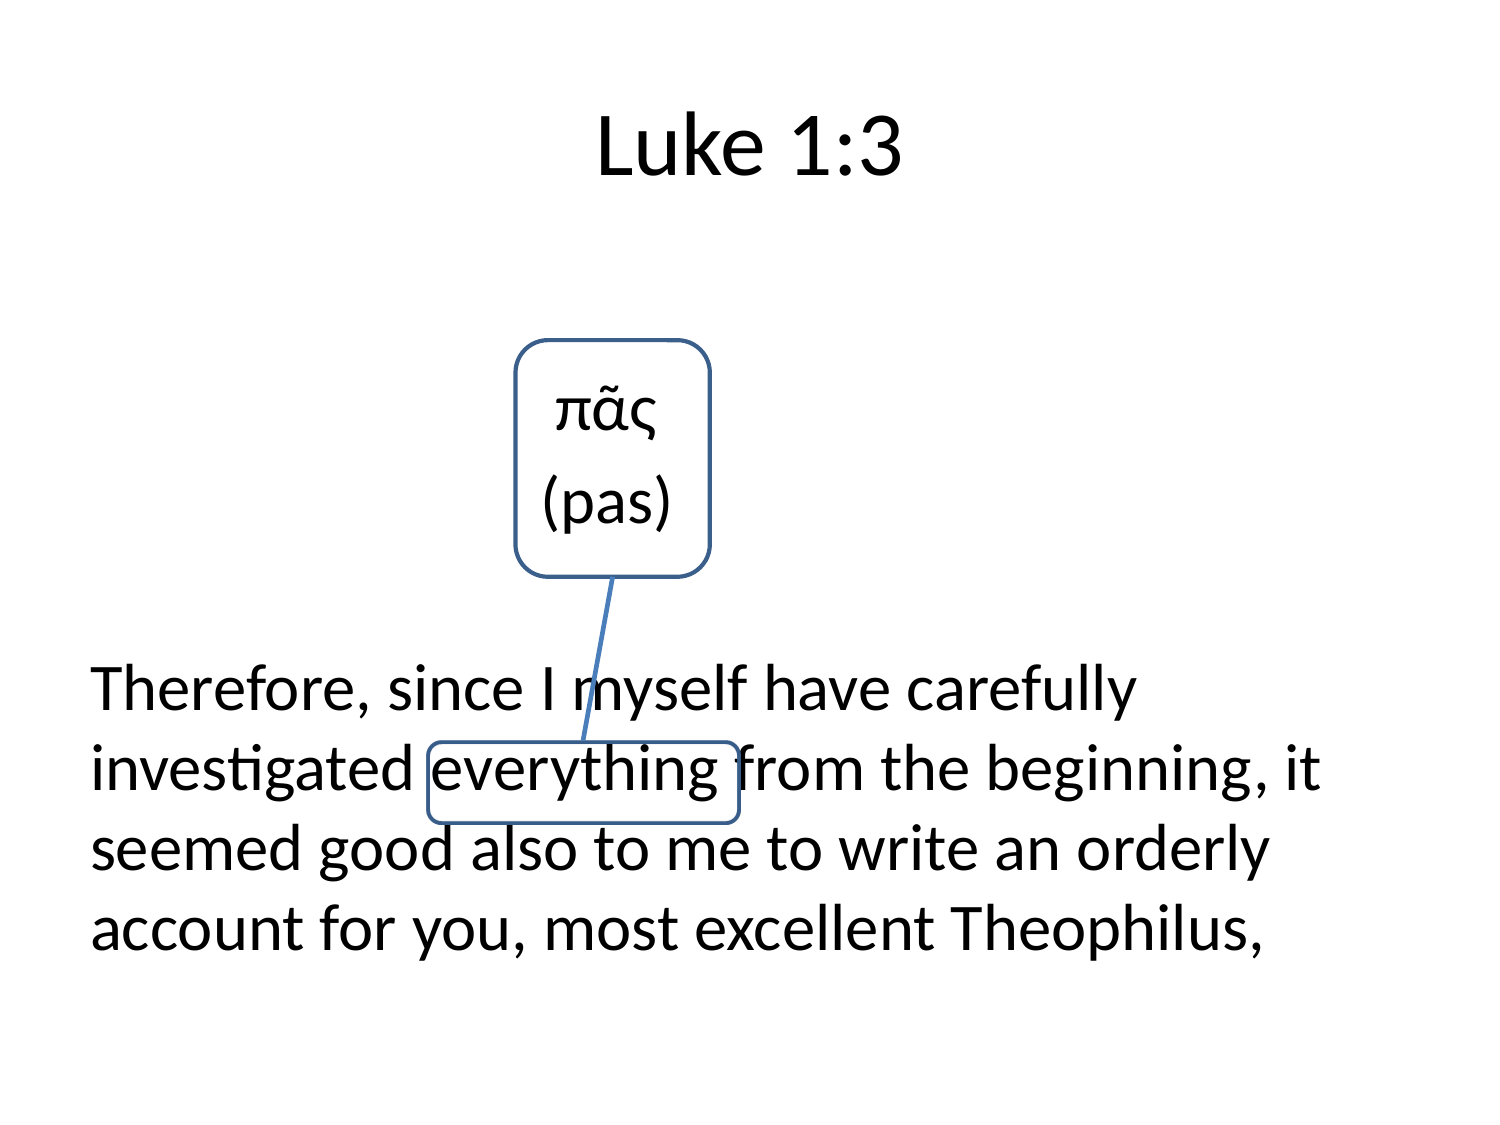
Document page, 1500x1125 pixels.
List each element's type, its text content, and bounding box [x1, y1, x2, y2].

text_box [513, 338, 712, 579]
title Luke 1:3 [75, 45, 1425, 233]
list πᾶς (pas) Therefore, since I myself have carefully investigated everything from the beginning, it seemed good also to me to write an orderly account for you, most excellent Theophilus, [75, 262, 1425, 1005]
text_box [582, 576, 613, 741]
picture [425, 740, 741, 825]
